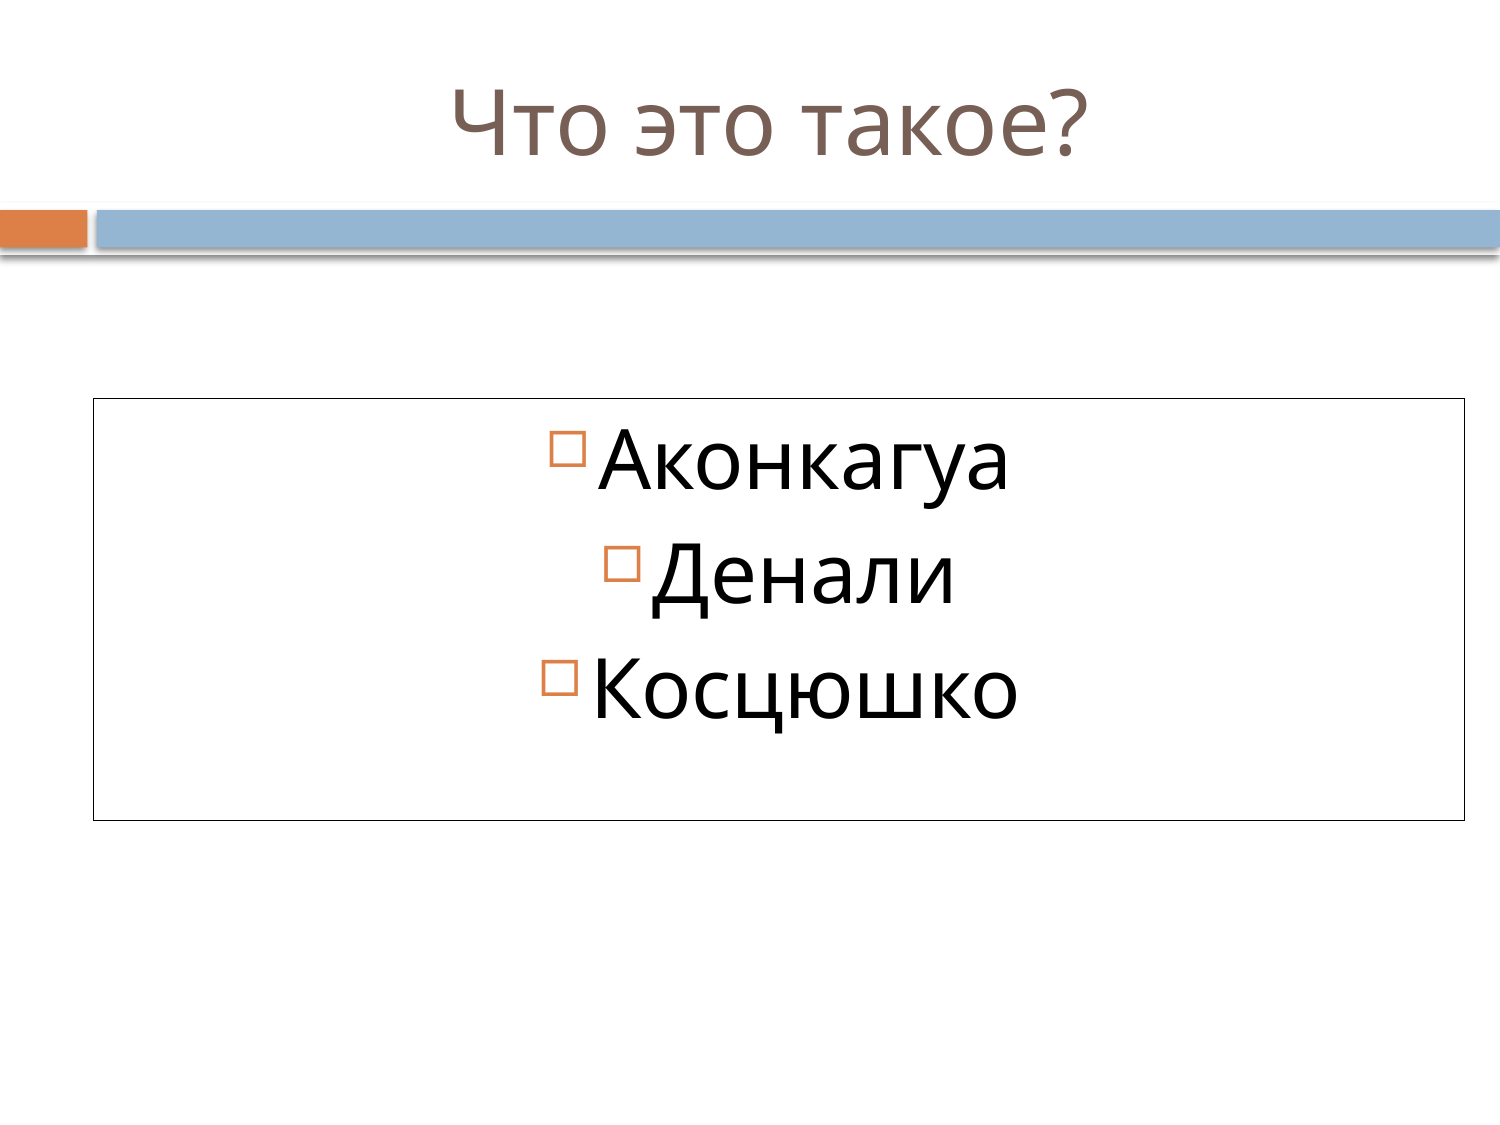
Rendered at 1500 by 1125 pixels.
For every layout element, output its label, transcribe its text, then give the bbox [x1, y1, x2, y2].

title Что это такое? [100, 37, 1438, 200]
list Аконкагуа Денали Косцюшко [93, 398, 1465, 821]
text_box [573, 432, 623, 494]
